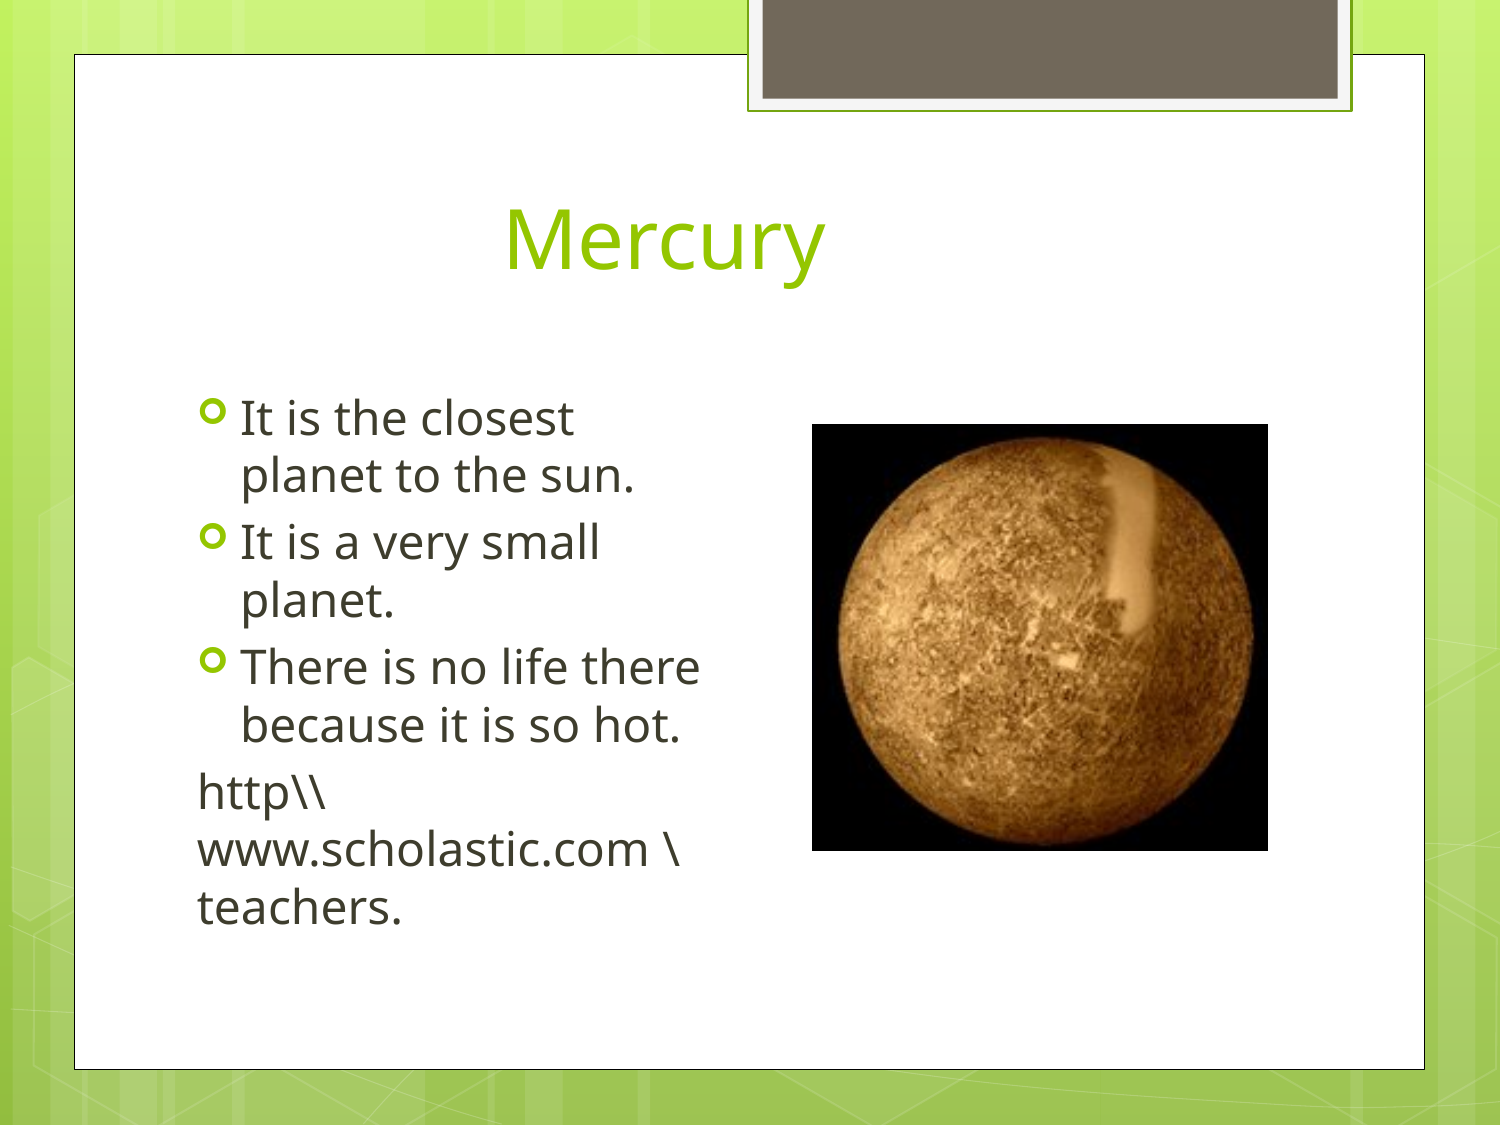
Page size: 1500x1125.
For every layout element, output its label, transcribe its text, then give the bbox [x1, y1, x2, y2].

title Mercury [487, 162, 867, 294]
list It is the closest planet to the sun. It is a very small planet. There is no life there because it is so hot. http\\www.scholastic.com \teachers. [171, 379, 732, 953]
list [812, 424, 1268, 851]
